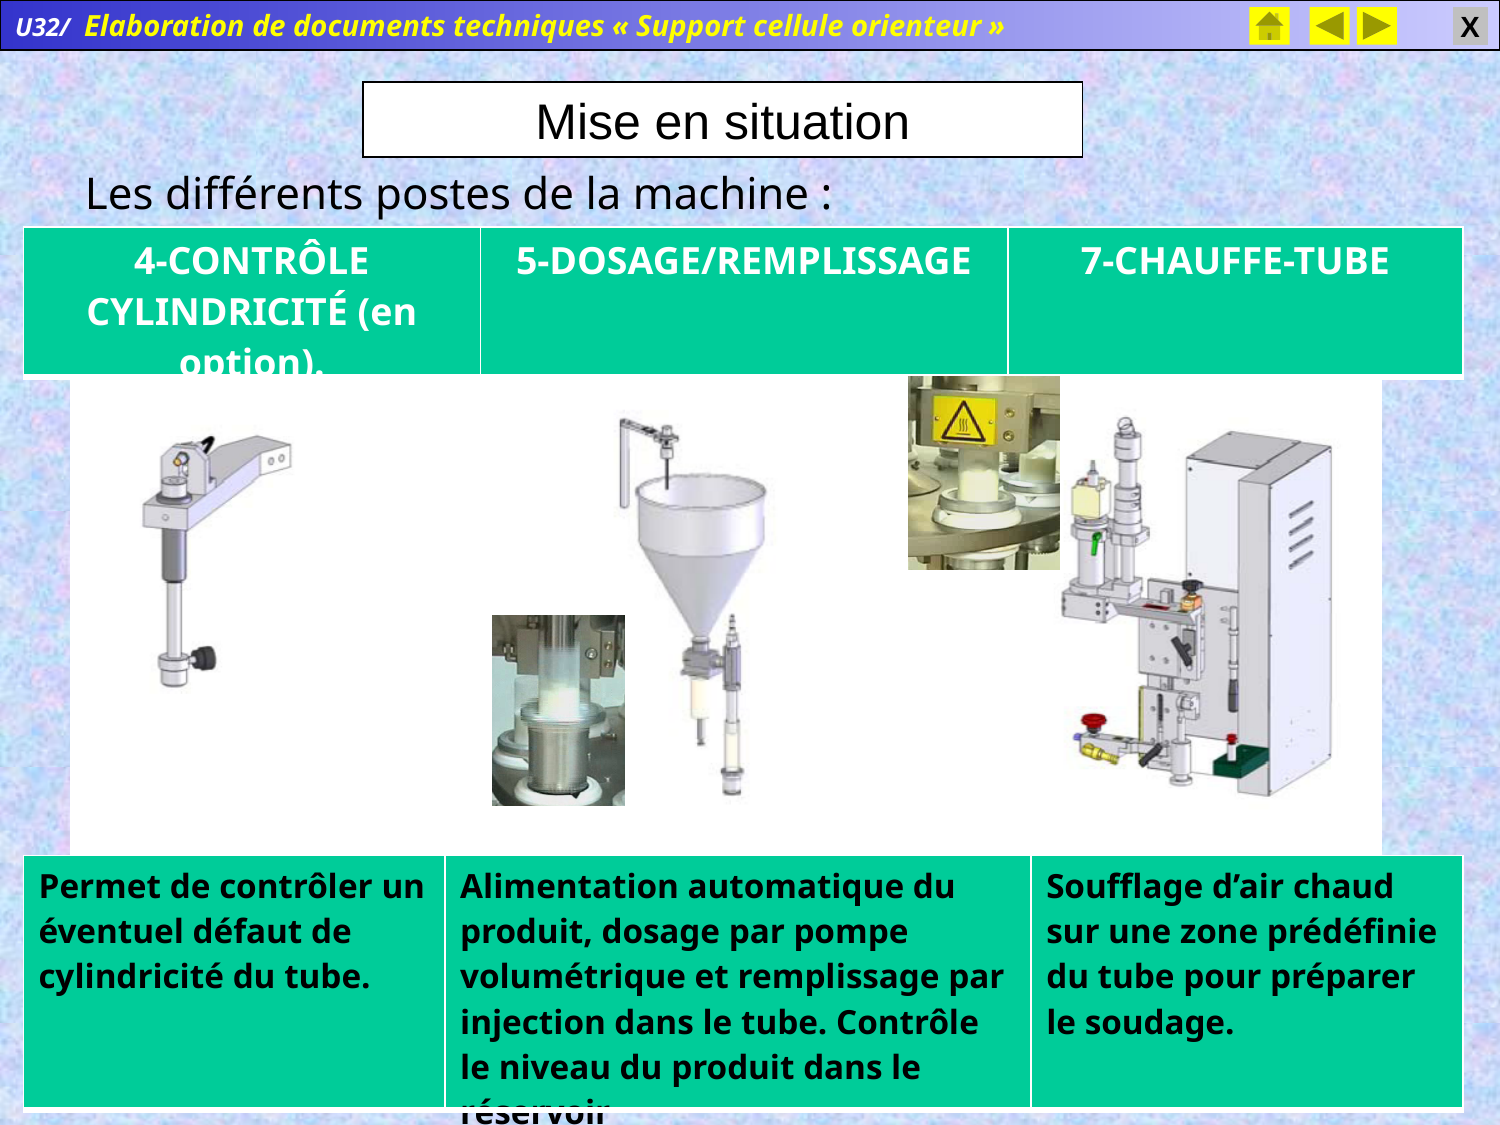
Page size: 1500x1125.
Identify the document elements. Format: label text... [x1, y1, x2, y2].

text_box [1309, 7, 1350, 45]
text_box [1356, 7, 1397, 45]
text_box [70, 376, 1382, 856]
text_box Mise en situation [363, 81, 1083, 157]
picture [0, 51, 1500, 1125]
table_header 4-CONTRÔLE CYLINDRICITÉ (en option). [24, 228, 480, 374]
table_header 7-CHAUFFE-TUBE [1009, 228, 1462, 374]
text_box Les différents postes de la machine : [70, 158, 985, 226]
table_header Permet de contrôler un éventuel défaut de cylindricité du tube. [24, 856, 444, 1107]
text_box [1249, 7, 1290, 45]
table_header Alimentation automatique du produit, dosage par pompe volumétrique et remplissage par injection dans le tube. Contrôle le niveau du produit dans le réservoir [446, 864, 1030, 1107]
table_header Soufflage d’air chaud sur une zone prédéfinie du tube pour préparer le soudage. [1032, 856, 1462, 1107]
table_header 5-DOSAGE/REMPLISSAGE [481, 228, 1007, 374]
